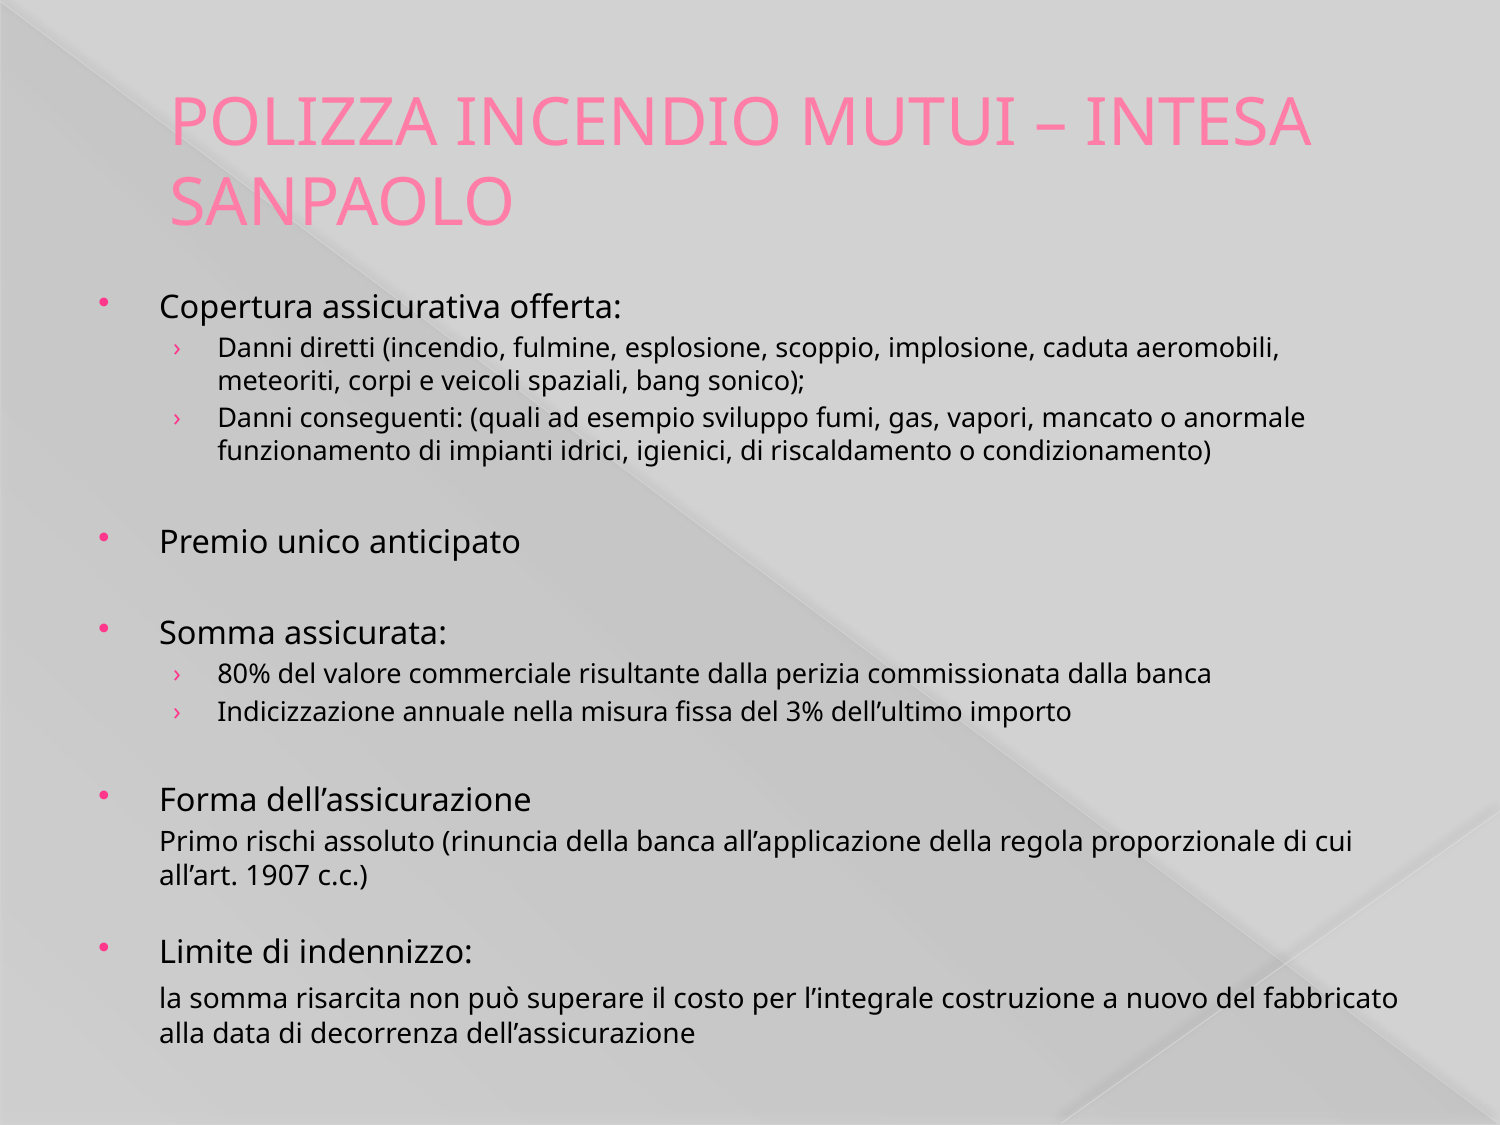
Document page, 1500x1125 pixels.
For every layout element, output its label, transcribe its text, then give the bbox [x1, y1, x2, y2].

list Copertura assicurativa offerta: Danni diretti (incendio, fulmine, esplosione, scoppio, implosione, caduta aeromobili, meteoriti, corpi e veicoli spaziali, bang sonico); Danni conseguenti: (quali ad esempio sviluppo fumi, gas, vapori, mancato o anormale funzionamento di impianti idrici, igienici, di riscaldamento o condizionamento) Premio unico anticipato Somma assicurata: 80% del valore commerciale risultante dalla perizia commissionata dalla banca Indicizzazione annuale nella misura fissa del 3% dell’ultimo importo Forma dell’assicurazione Primo rischi assoluto (rinuncia della banca all’applicazione della regola proporzionale di cui all’art. 1907 c.c.) Limite di indennizzo: la somma risarcita non può superare il costo per l’integrale costruzione a nuovo del fabbricato alla data di decorrenza dell’assicurazione [75, 278, 1425, 1059]
title POLIZZA INCENDIO MUTUI – INTESA SANPAOLO [75, 43, 1425, 274]
